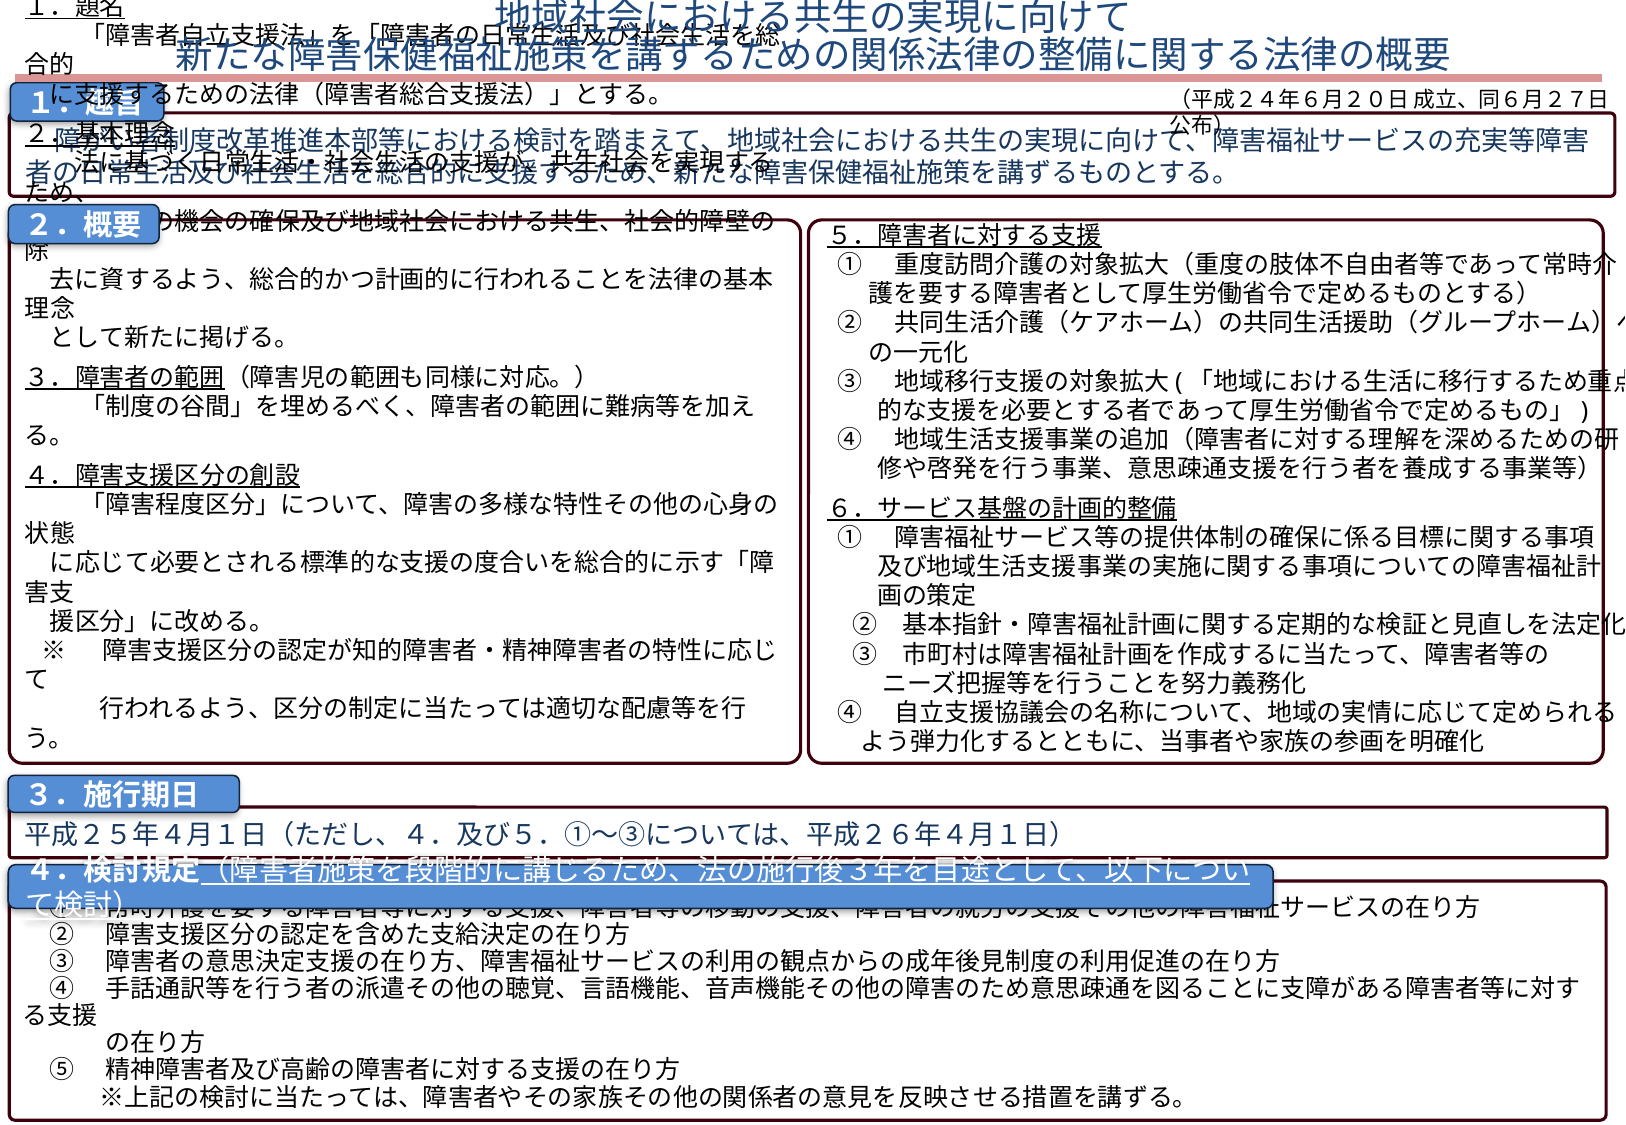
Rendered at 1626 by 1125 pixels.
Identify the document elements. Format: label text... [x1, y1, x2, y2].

text_box [806, 221, 812, 762]
text_box ５．障害者に対する支援 ① 重度訪問介護の対象拡大（重度の肢体不自由者等であって常時介 護を要する障害者として厚生労働省令で定めるものとする） ② 共同生活介護（ケアホーム）の共同生活援助（グループホーム）へ の一元化 ③ 地域移行支援の対象拡大(「地域における生活に移行するため重点 的な支援を必要とする者であって厚生労働省令で定めるもの」) ④ 地域生活支援事業の追加（障害者に対する理解を深めるための研 修や啓発を行う事業、意思疎通支援を行う者を養成する事業等） ６．サービス基盤の計画的整備 ① 障害福祉サービス等の提供体制の確保に係る目標に関する事項 及び地域生活支援事業の実施に関する事項についての障害福祉計 画の策定 ② 基本指針・障害福祉計画に関する定期的な検証と見直しを法定化 ③ 市町村は障害福祉計画を作成するに当たって、障害者等の ニーズ把握等を行うことを努力義務化 ④ 自立支援協議会の名称について、地域の実情に応じて定められる よう弾力化するとともに、当事者や家族の参画を明確化 [812, 212, 1625, 793]
text_box ４．検討規定（障害者施策を段階的に講じるため、法の施行後３年を目途として、以下について検討） [7, 863, 1274, 910]
text_box 地域社会における共生の実現に向けて 新たな障害保健福祉施策を講ずるための関係法律の整備に関する法律の概要 [0, 0, 1625, 76]
text_box １．趣旨 [9, 82, 165, 122]
text_box ① 常時介護を要する障害者等に対する支援、障害者等の移動の支援、障害者の就労の支援その他の障害福祉サービスの在り方 ② 障害支援区分の認定を含めた支給決定の在り方 ③ 障害者の意思決定支援の在り方、障害福祉サービスの利用の観点からの成年後見制度の利用促進の在り方 ④ 手話通訳等を行う者の派遣その他の聴覚、言語機能、音声機能その他の障害のため意思疎通を図ることに支障がある障害者等に対する支援 の在り方 ⑤ 精神障害者及び高齢の障害者に対する支援の在り方 ※上記の検討に当たっては、障害者やその家族その他の関係者の意見を反映させる措置を講ずる。 [7, 878, 1609, 1123]
text_box ２．概要 [7, 203, 160, 245]
text_box （平成２４年６月２０日 成立、同６月２７日公布） [1155, 78, 1625, 146]
text_box 平成２５年４月１日（ただし、４．及び５．①～③については、平成２６年４月１日） [7, 804, 1610, 860]
text_box １．題名 「障害者自立支援法」を「障害者の日常生活及び社会生活を総合的 に支援するための法律（障害者総合支援法）」とする。 ２．基本理念 法に基づく日常生活・社会生活の支援が、共生社会を実現するため、 社会参加の機会の確保及び地域社会における共生、社会的障壁の除 去に資するよう、総合的かつ計画的に行われることを法律の基本理念 として新たに掲げる。 ３．障害者の範囲（障害児の範囲も同様に対応。） 「制度の谷間」を埋めるべく、障害者の範囲に難病等を加える。 ４．障害支援区分の創設 「障害程度区分」について、障害の多様な特性その他の心身の状態 に応じて必要とされる標準的な支援の度合いを総合的に示す「障害支 援区分」に改める。 ※ 障害支援区分の認定が知的障害者・精神障害者の特性に応じて 行われるよう、区分の制定に当たっては適切な配慮等を行う。 [7, 217, 803, 766]
text_box ３．施行期日 [7, 774, 241, 814]
text_box 障がい者制度改革推進本部等における検討を踏まえて、地域社会における共生の実現に向けて、障害福祉サービスの充実等障害者の日常生活及び社会生活を総合的に支援するため、新たな障害保健福祉施策を講ずるものとする。 [7, 110, 1618, 199]
